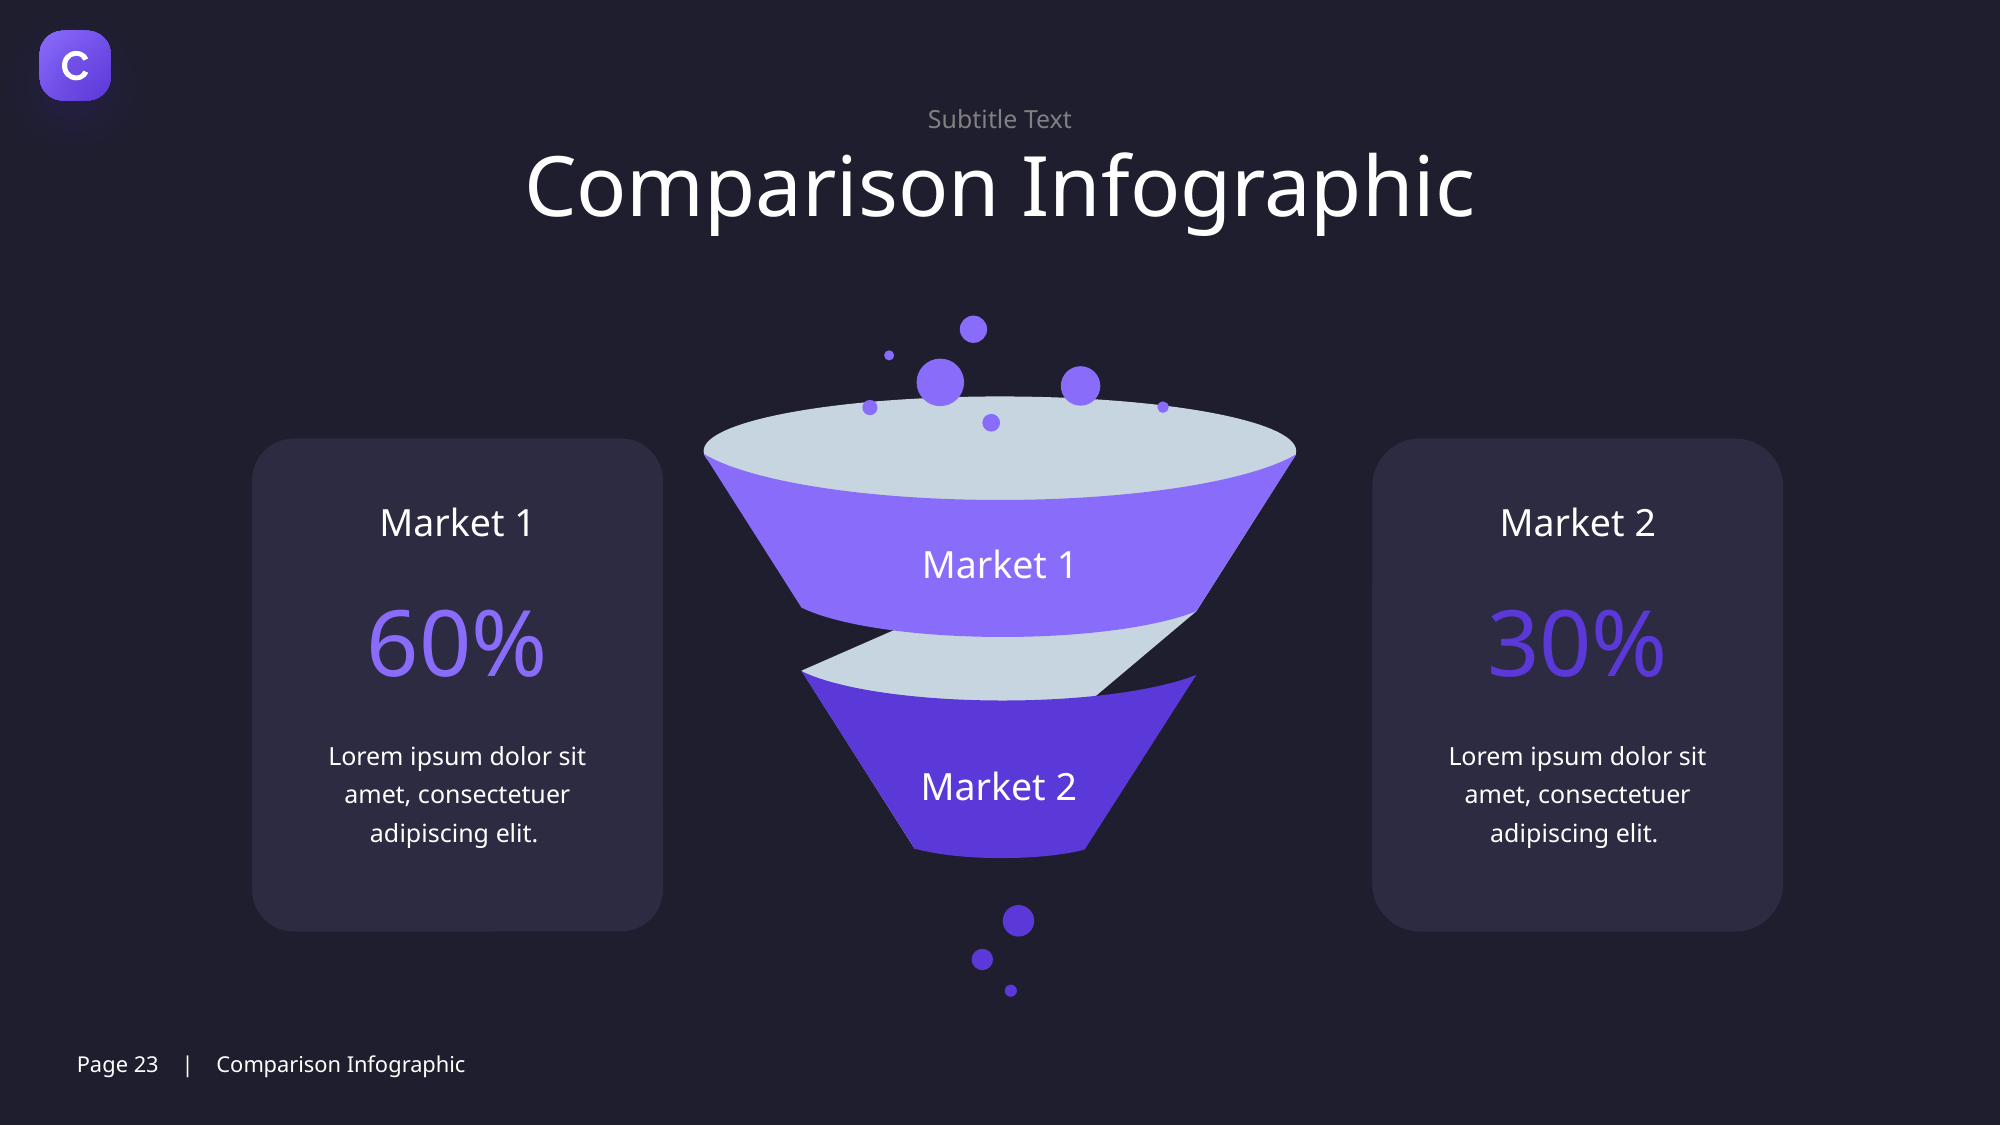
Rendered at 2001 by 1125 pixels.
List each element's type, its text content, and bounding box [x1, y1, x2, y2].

text_box Market 2 [1408, 483, 1747, 552]
text_box 60% [303, 577, 612, 703]
text_box Market 1 [288, 483, 627, 552]
text_box Lorem ipsum dolor sit amet, consectetuer adipiscing elit. [288, 723, 627, 856]
text_box [1371, 437, 1785, 933]
text_box Comparison Infographic [450, 125, 1550, 240]
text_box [703, 396, 1297, 859]
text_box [971, 904, 1035, 997]
text_box 30% [1423, 577, 1732, 703]
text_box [862, 315, 1169, 432]
text_box [251, 437, 665, 933]
text_box Subtitle Text [912, 96, 1087, 142]
text_box Lorem ipsum dolor sit amet, consectetuer adipiscing elit. [1408, 723, 1747, 856]
